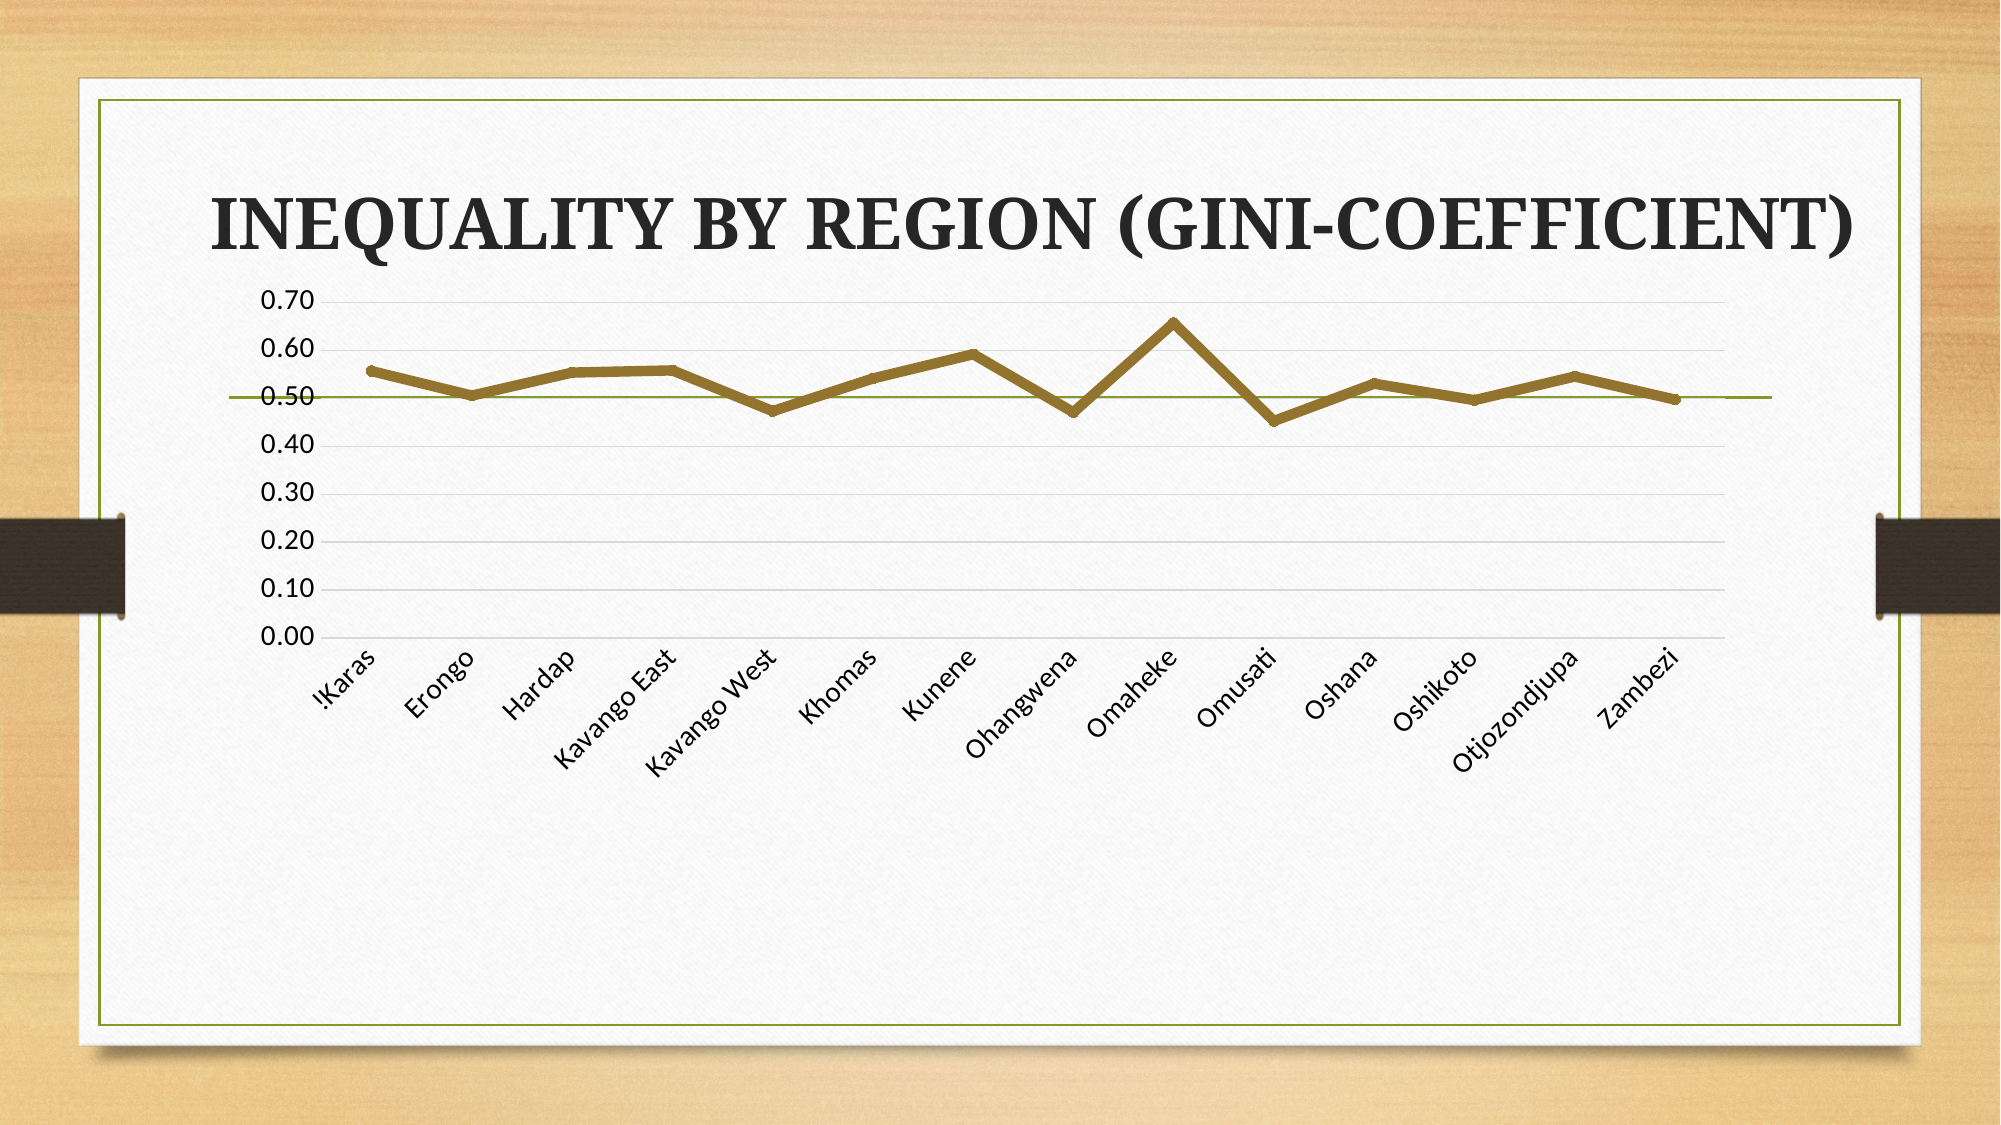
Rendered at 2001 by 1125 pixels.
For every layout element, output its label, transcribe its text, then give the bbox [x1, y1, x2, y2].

title INEQUALITY BY REGION (GINI-COEFFICIENT) [170, 59, 1896, 278]
picture [0, 0, 2001, 1125]
chart [230, 277, 1756, 797]
